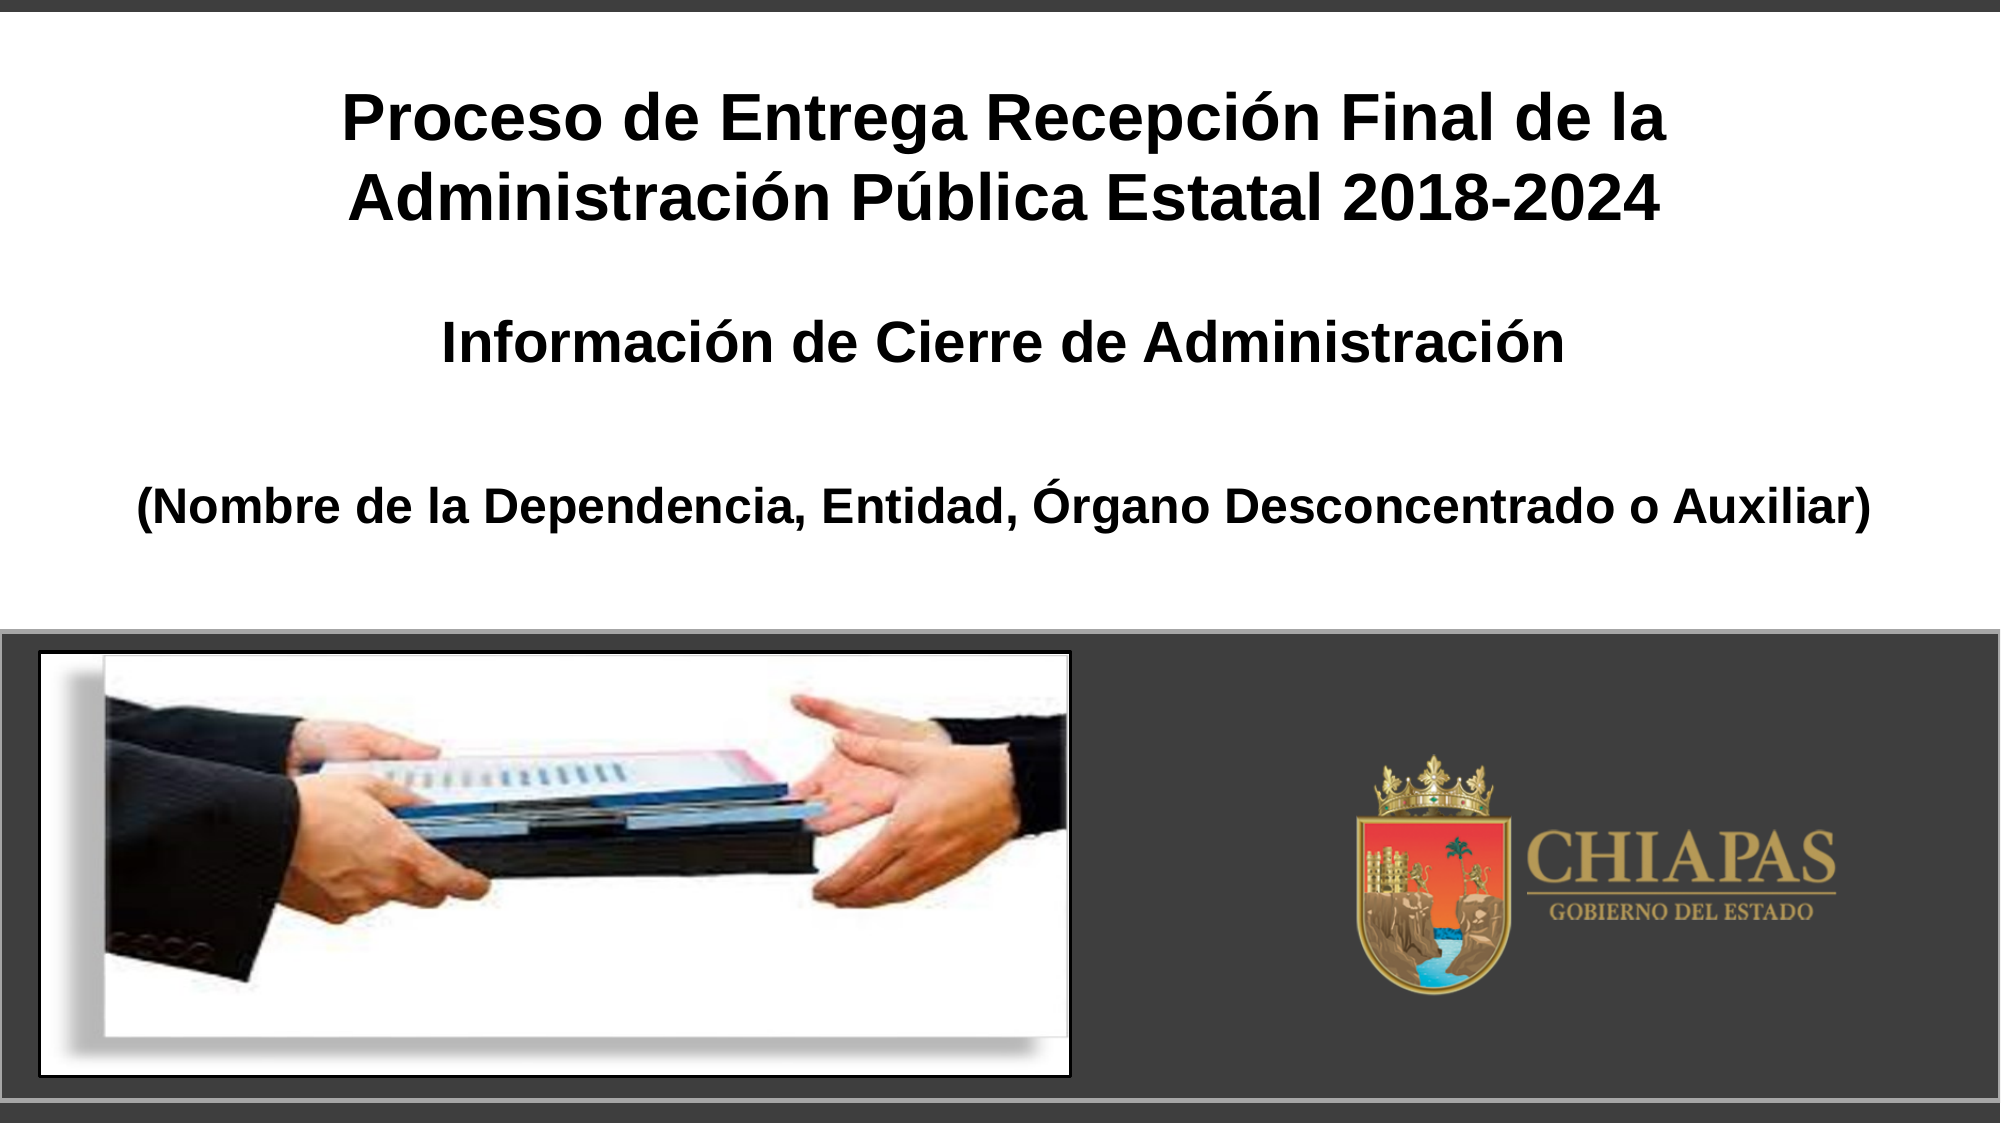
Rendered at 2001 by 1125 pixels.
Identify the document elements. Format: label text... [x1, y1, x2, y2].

text_box Proceso de Entrega Recepción Final de la Administración Pública Estatal 2018-2024 Información de Cierre de Administración (Nombre de la Dependencia, Entidad, Órgano Desconcentrado o Auxiliar) [78, 66, 1931, 542]
picture [1345, 745, 1850, 1006]
picture [41, 654, 1069, 1075]
